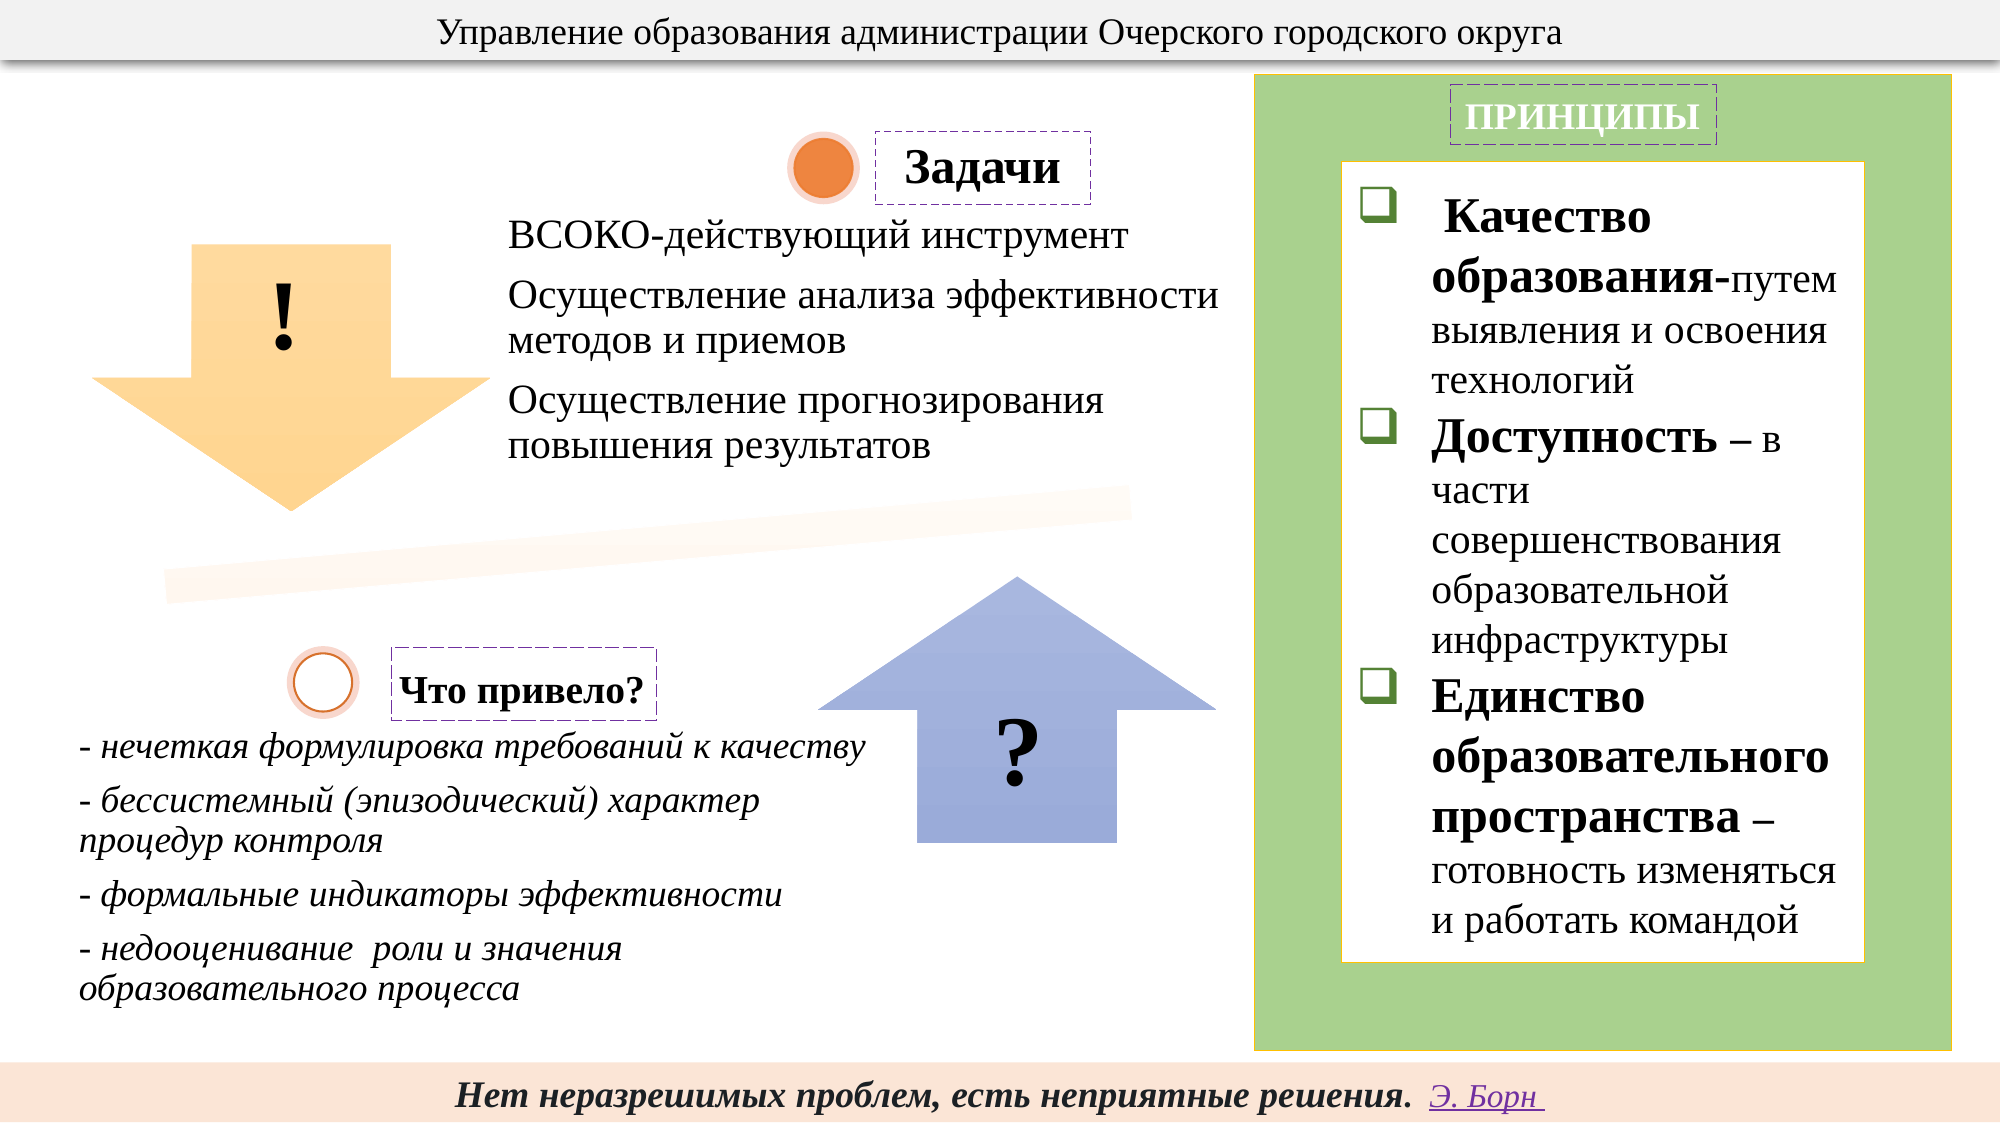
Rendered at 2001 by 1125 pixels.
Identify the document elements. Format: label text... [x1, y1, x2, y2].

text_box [0, 646, 1073, 1026]
text_box Нет неразрешимых проблем, есть неприятные решения. Э. Борн [0, 1062, 2000, 1123]
text_box Управление образования администрации Очерского городского округа [0, 0, 2000, 60]
slide_number 3 [1412, 1042, 1863, 1103]
text_box Качество образования-путем выявления и освоения технологий Доступность – в части совершенствования образовательной инфраструктуры Единство образовательного пространства – готовность изменяться и работать командой [1254, 74, 1952, 1051]
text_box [0, 211, 1312, 878]
text_box ПРИНЦИПЫ [1450, 84, 1717, 145]
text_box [392, 131, 1573, 511]
